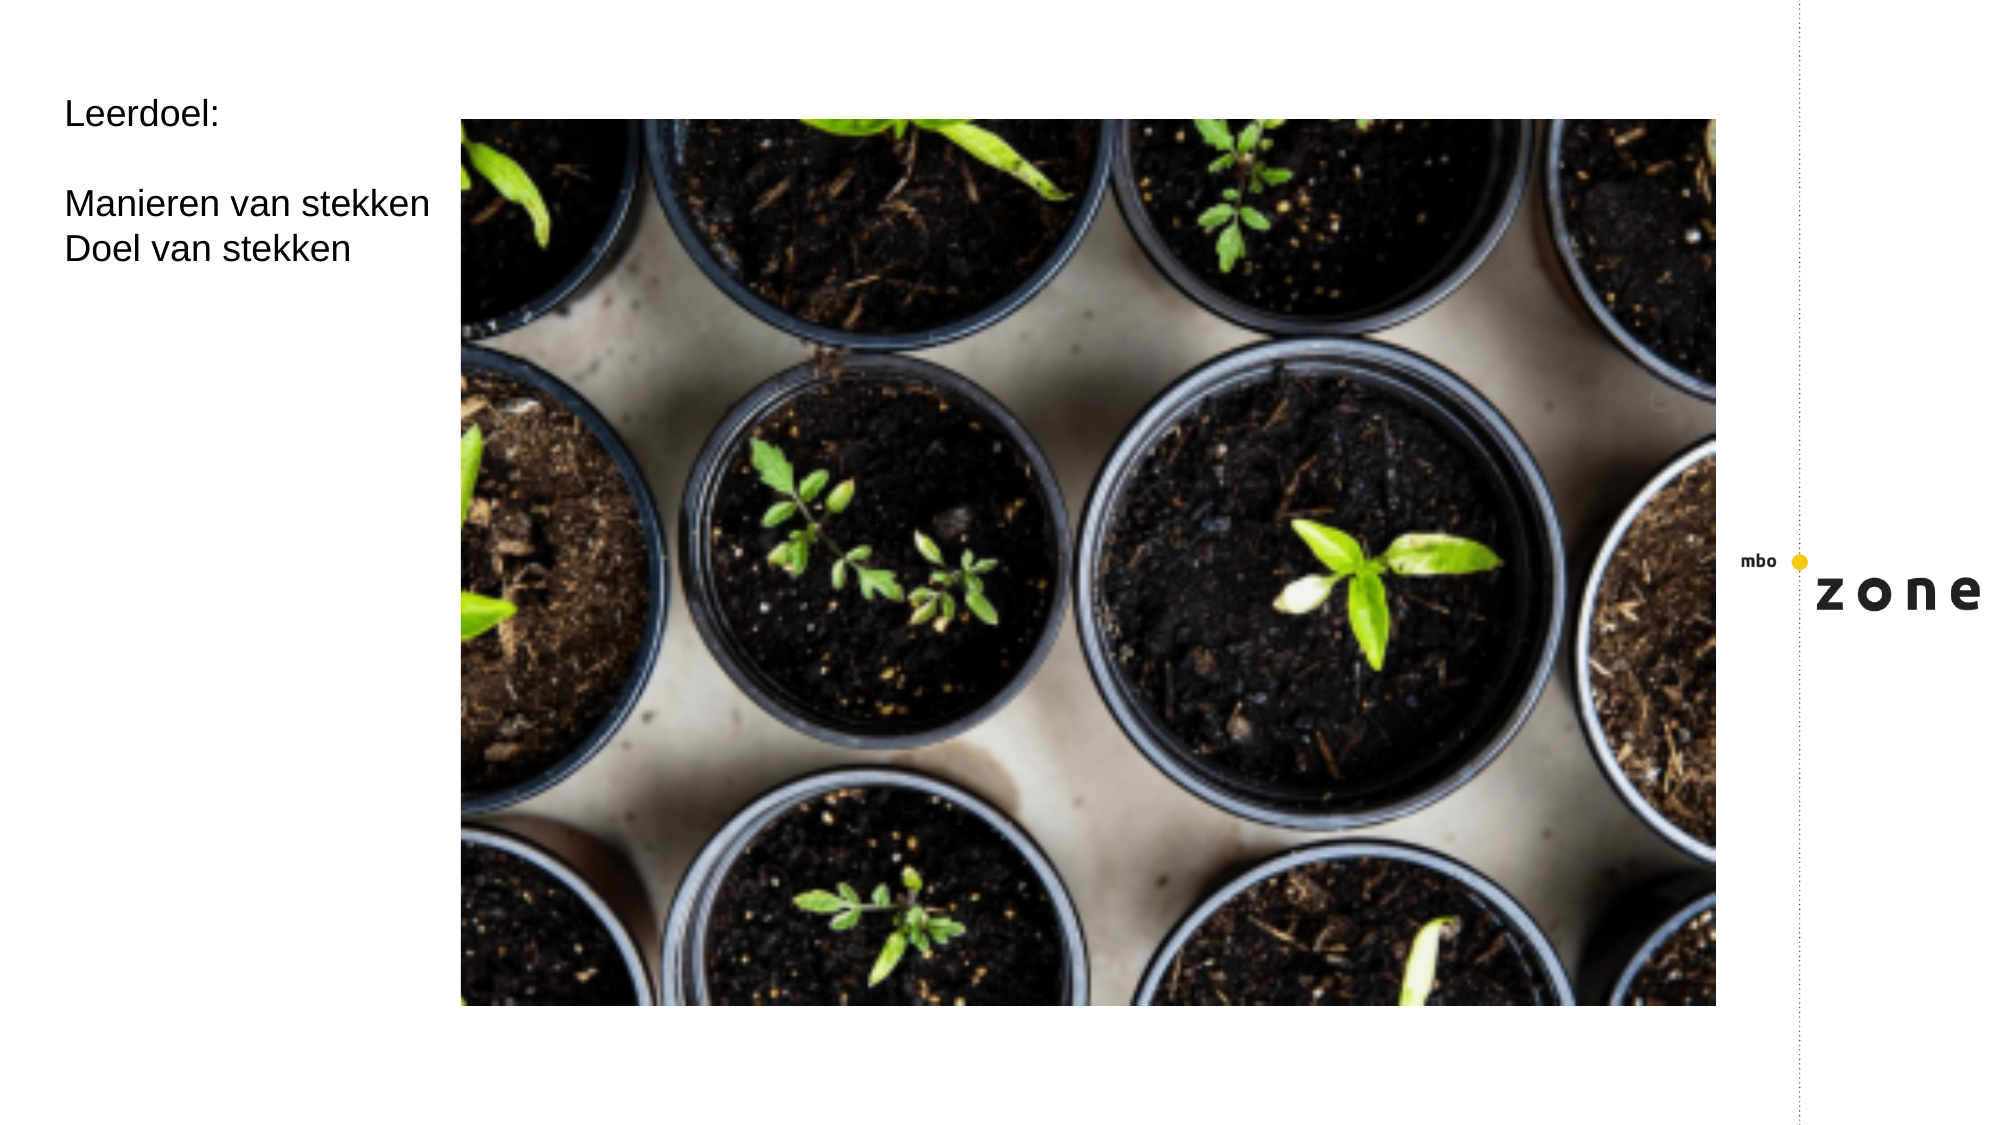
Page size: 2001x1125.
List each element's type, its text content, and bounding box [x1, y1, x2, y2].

text_box Leerdoel: Manieren van stekken Doel van stekken [49, 81, 945, 411]
picture [460, 0, 2001, 1125]
